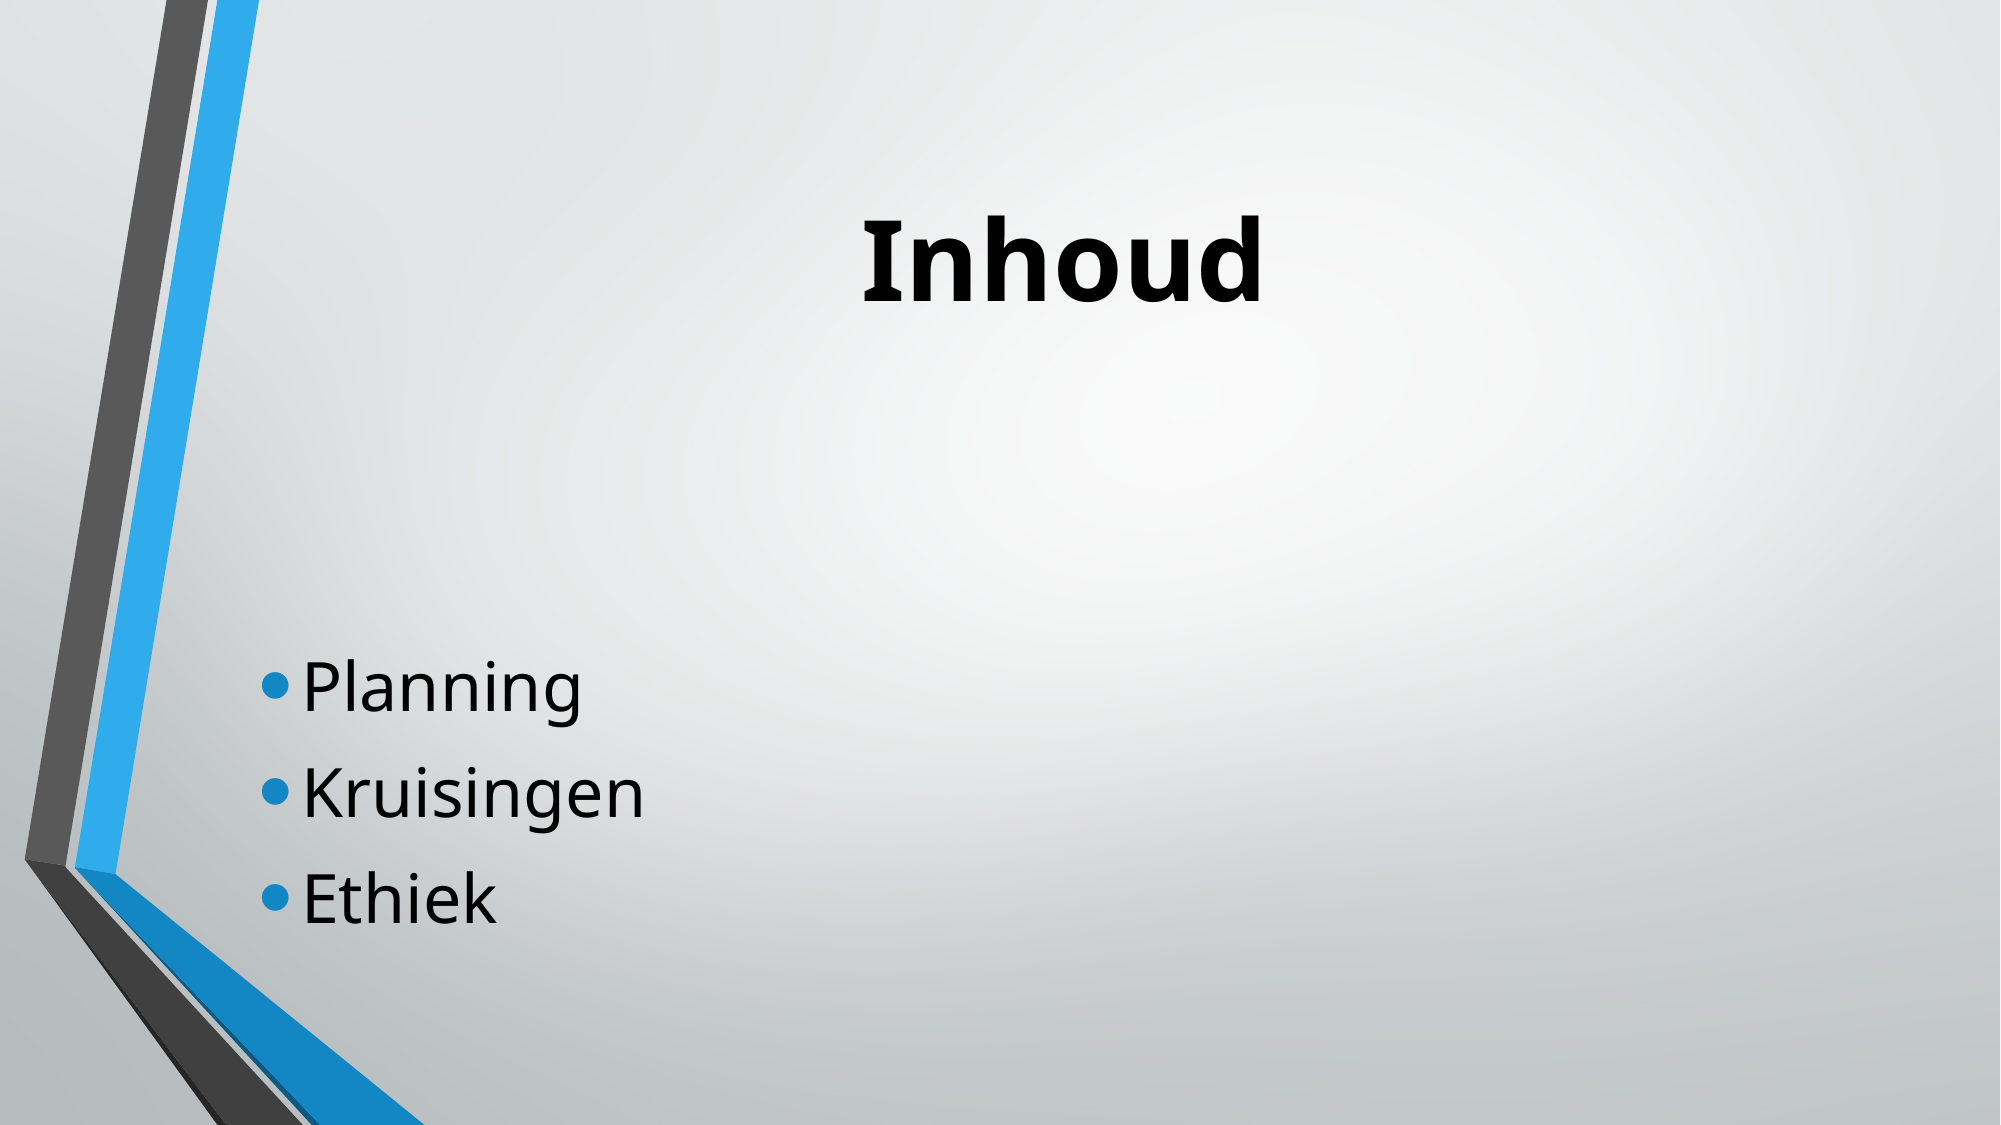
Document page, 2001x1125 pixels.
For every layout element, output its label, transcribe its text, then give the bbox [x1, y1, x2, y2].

title Inhoud [243, 112, 1887, 400]
list Planning Kruisingen Ethiek [243, 437, 1887, 950]
